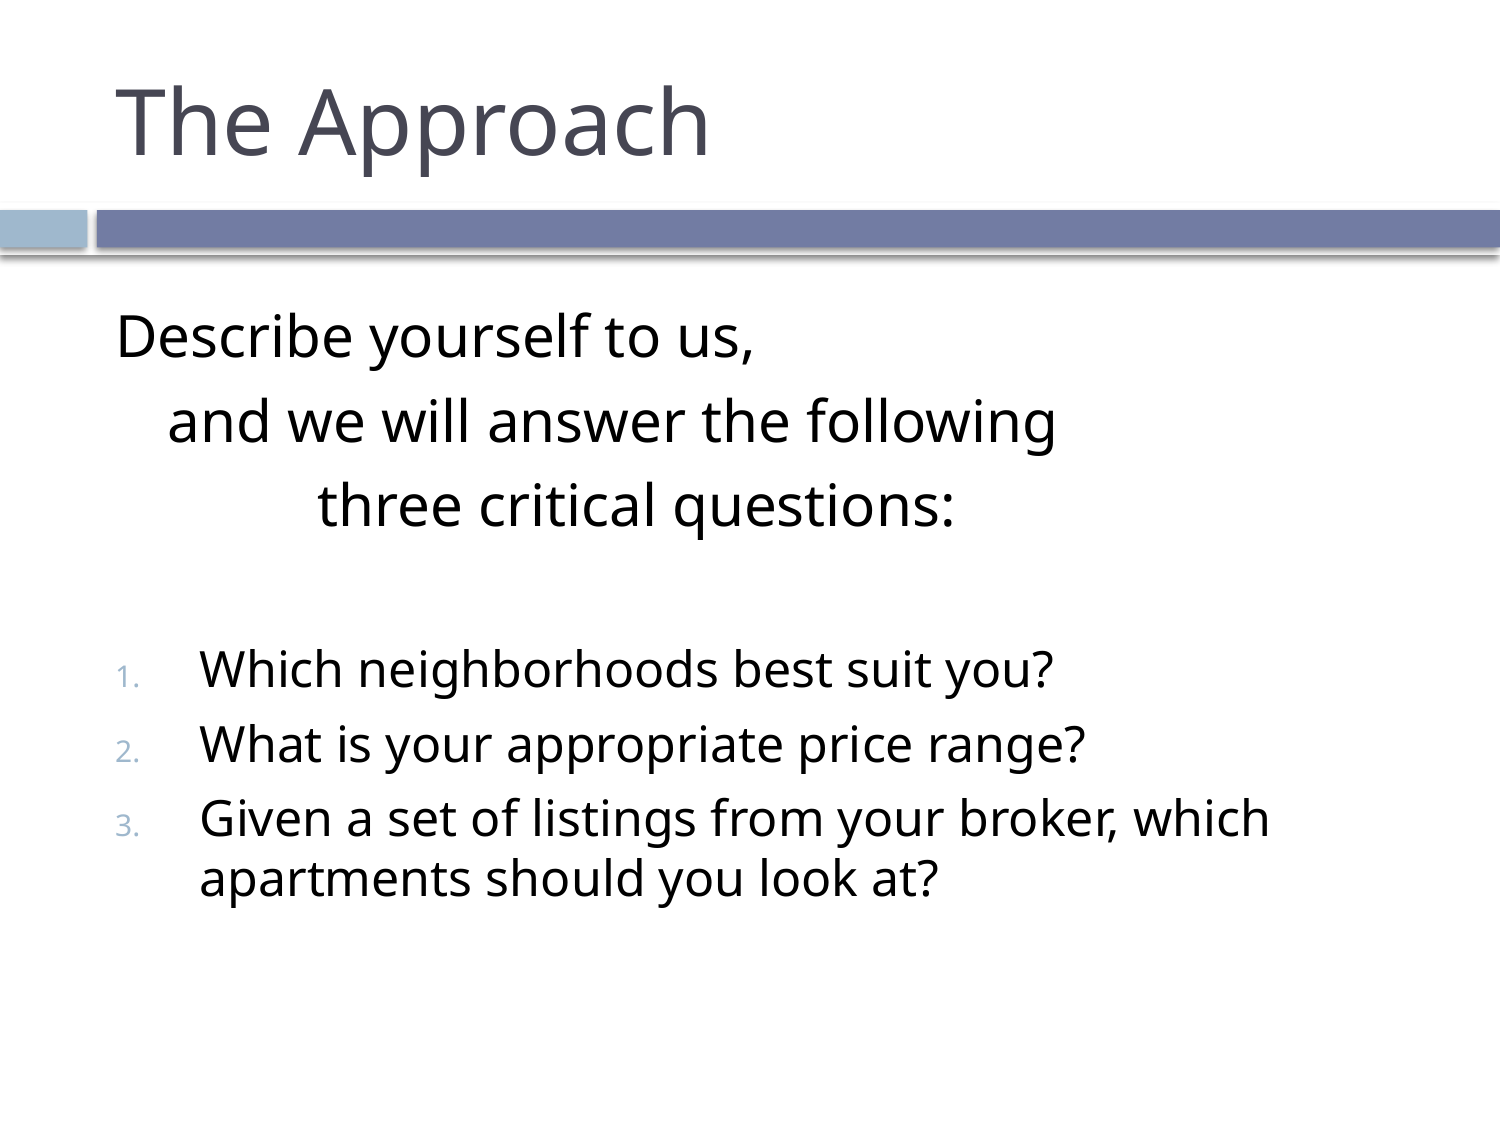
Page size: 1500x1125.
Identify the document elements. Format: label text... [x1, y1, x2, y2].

title The Approach [100, 37, 1438, 200]
list Describe yourself to us, and we will answer the following three critical questions: Which neighborhoods best suit you? What is your appropriate price range? Given a set of listings from your broker, which apartments should you look at? [100, 292, 1438, 1030]
